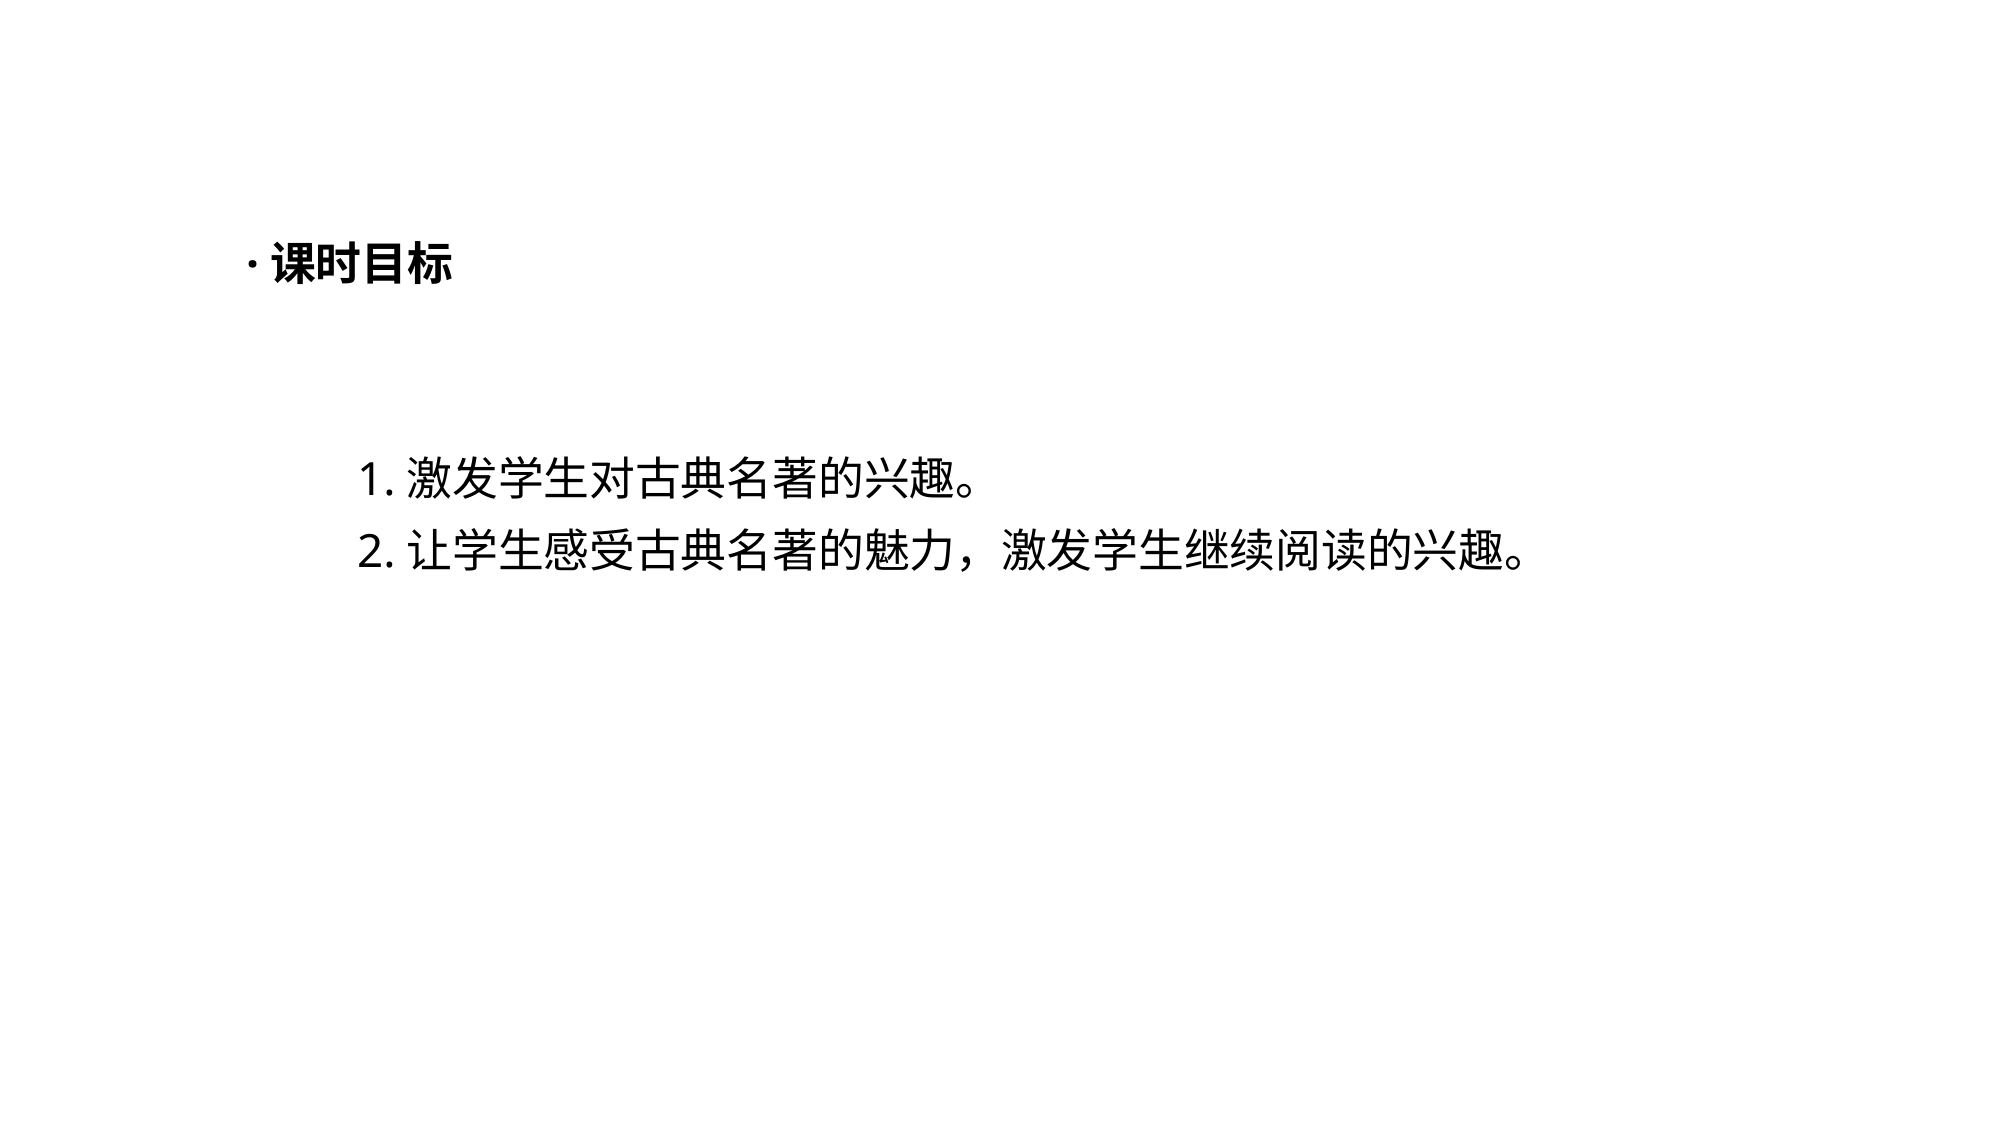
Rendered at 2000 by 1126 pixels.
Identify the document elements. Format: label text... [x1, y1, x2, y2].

list ·课时目标 1.激发学生对古典名著的兴趣。 2.让学生感受古典名著的魅力，激发学生继续阅读的兴趣。 [228, 218, 1630, 972]
